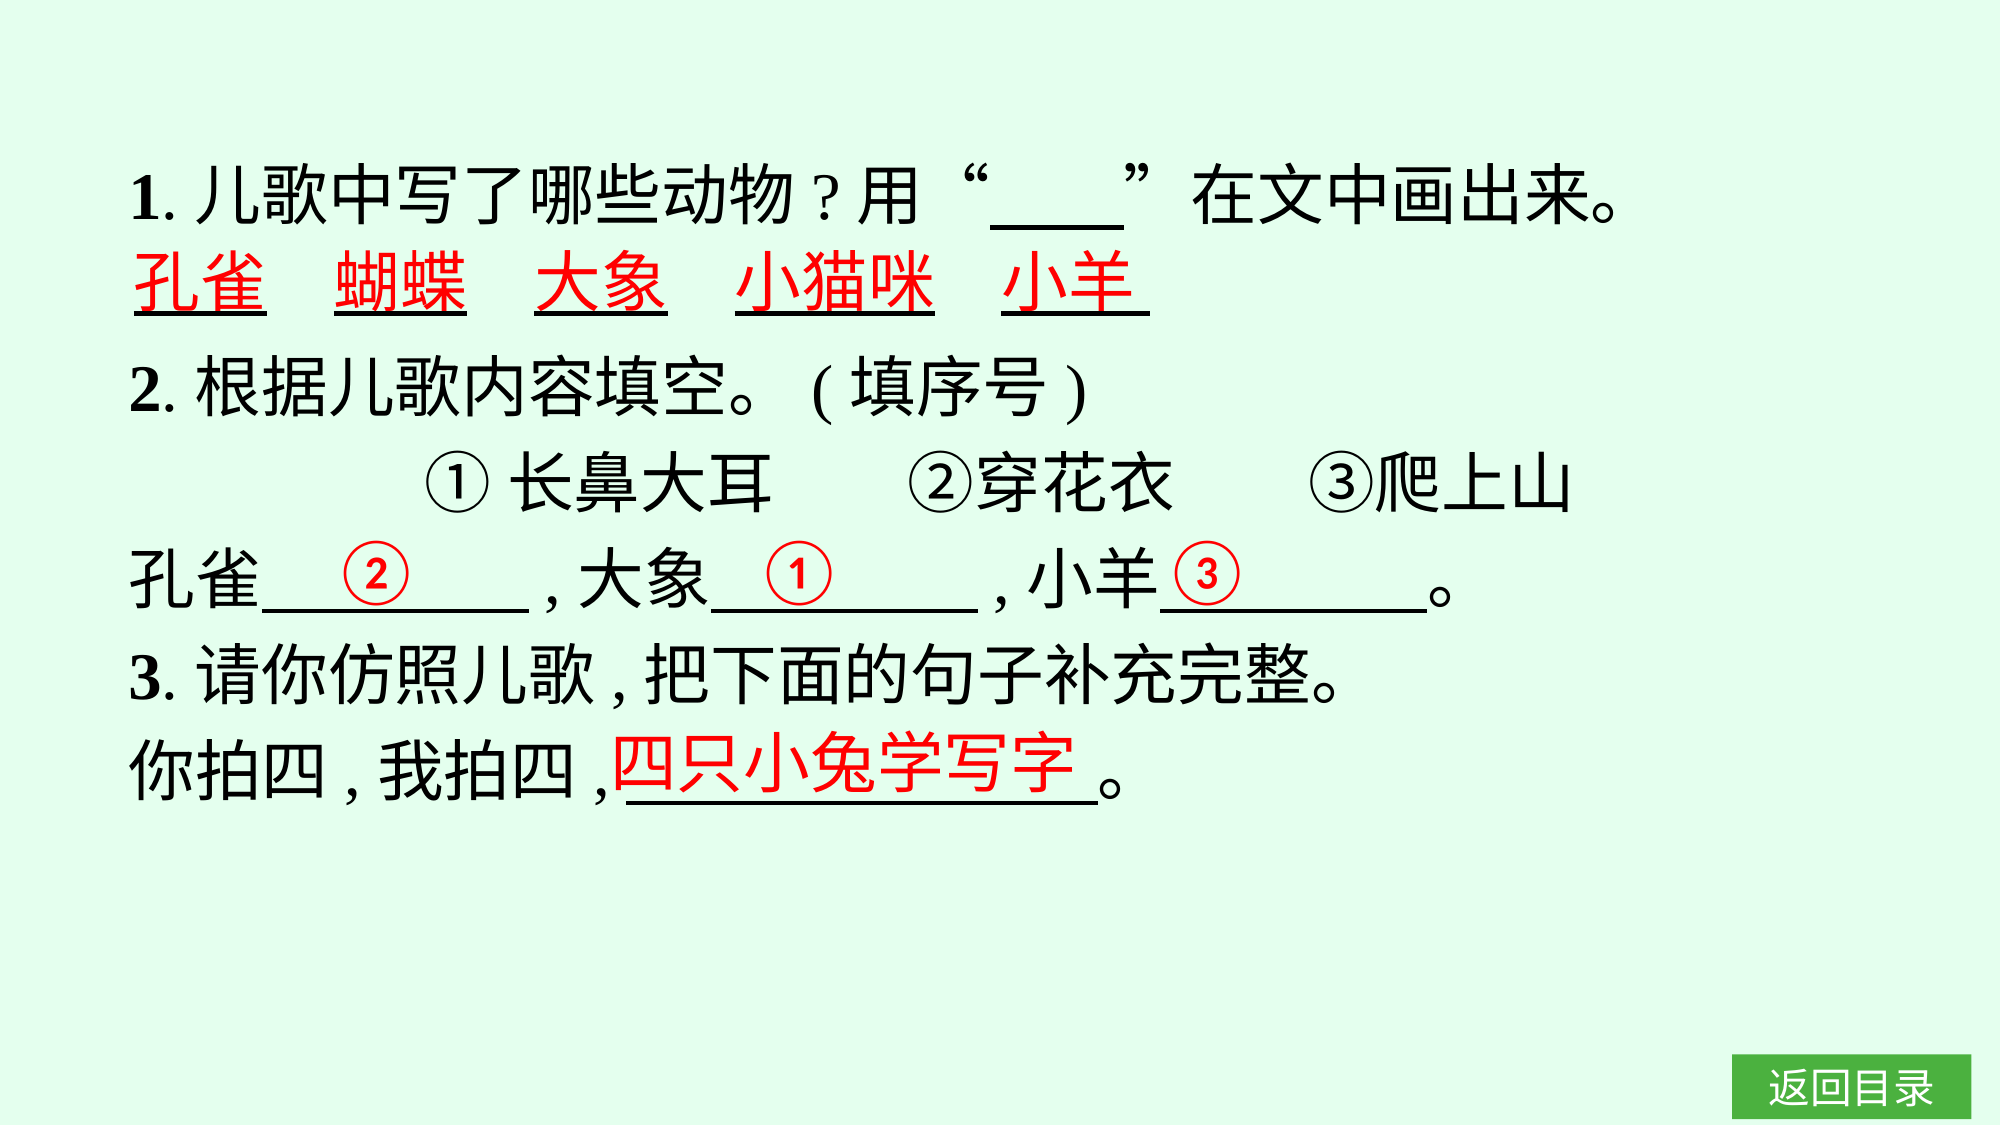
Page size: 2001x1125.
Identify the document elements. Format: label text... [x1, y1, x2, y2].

text_box ① [740, 504, 859, 616]
text_box ② [317, 504, 451, 616]
text_box ③ [1148, 504, 1267, 616]
text_box 四只小兔学写字 [595, 697, 1093, 808]
text_box 1.儿歌中写了哪些动物?用“ ”在文中画出来。 2.根据儿歌内容填空。(填序号) ①长鼻大耳 ②穿花衣 ③爬上山 孔雀 ,大象 ,小羊 。 3.请你仿照儿歌,把下面的句子补充完整。 你拍四,我拍四, 。 [113, 129, 1887, 817]
text_box 孔雀 蝴蝶 大象 小猫咪 小羊 [118, 215, 1165, 327]
